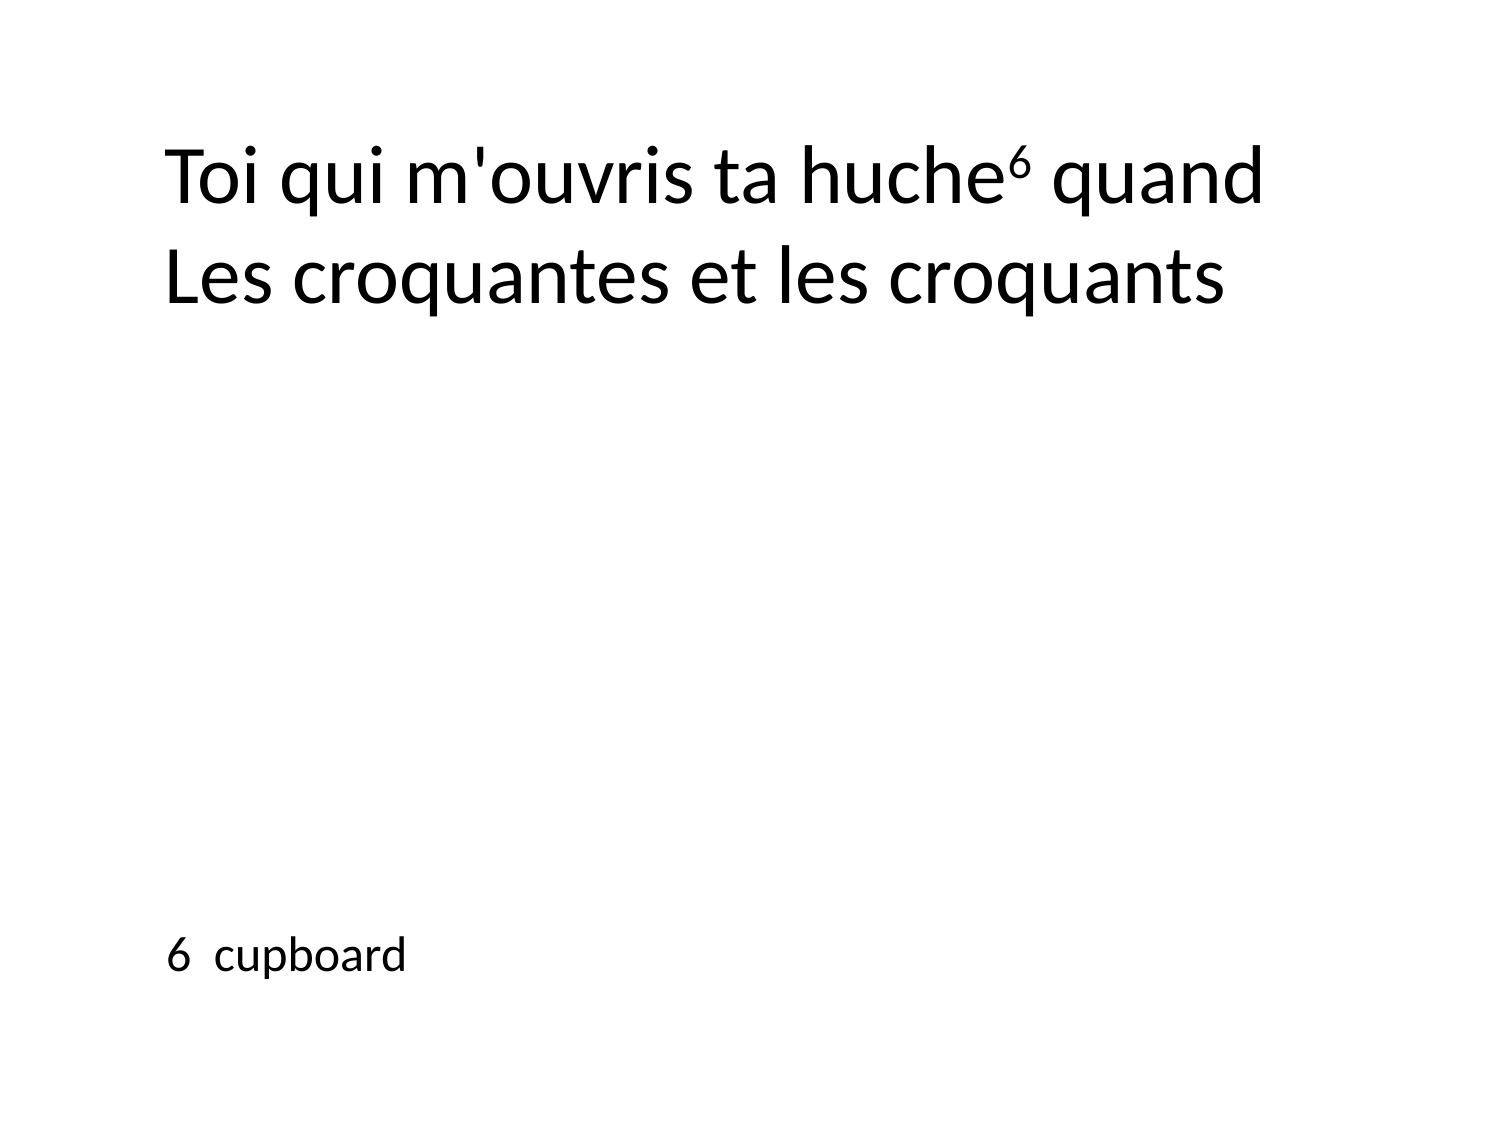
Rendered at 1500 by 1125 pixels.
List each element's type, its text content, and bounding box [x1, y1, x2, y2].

text_box Toi qui m'ouvris ta huche6 quand Les croquantes et les croquants [150, 112, 1500, 428]
text_box 6 cupboard [151, 913, 423, 1049]
